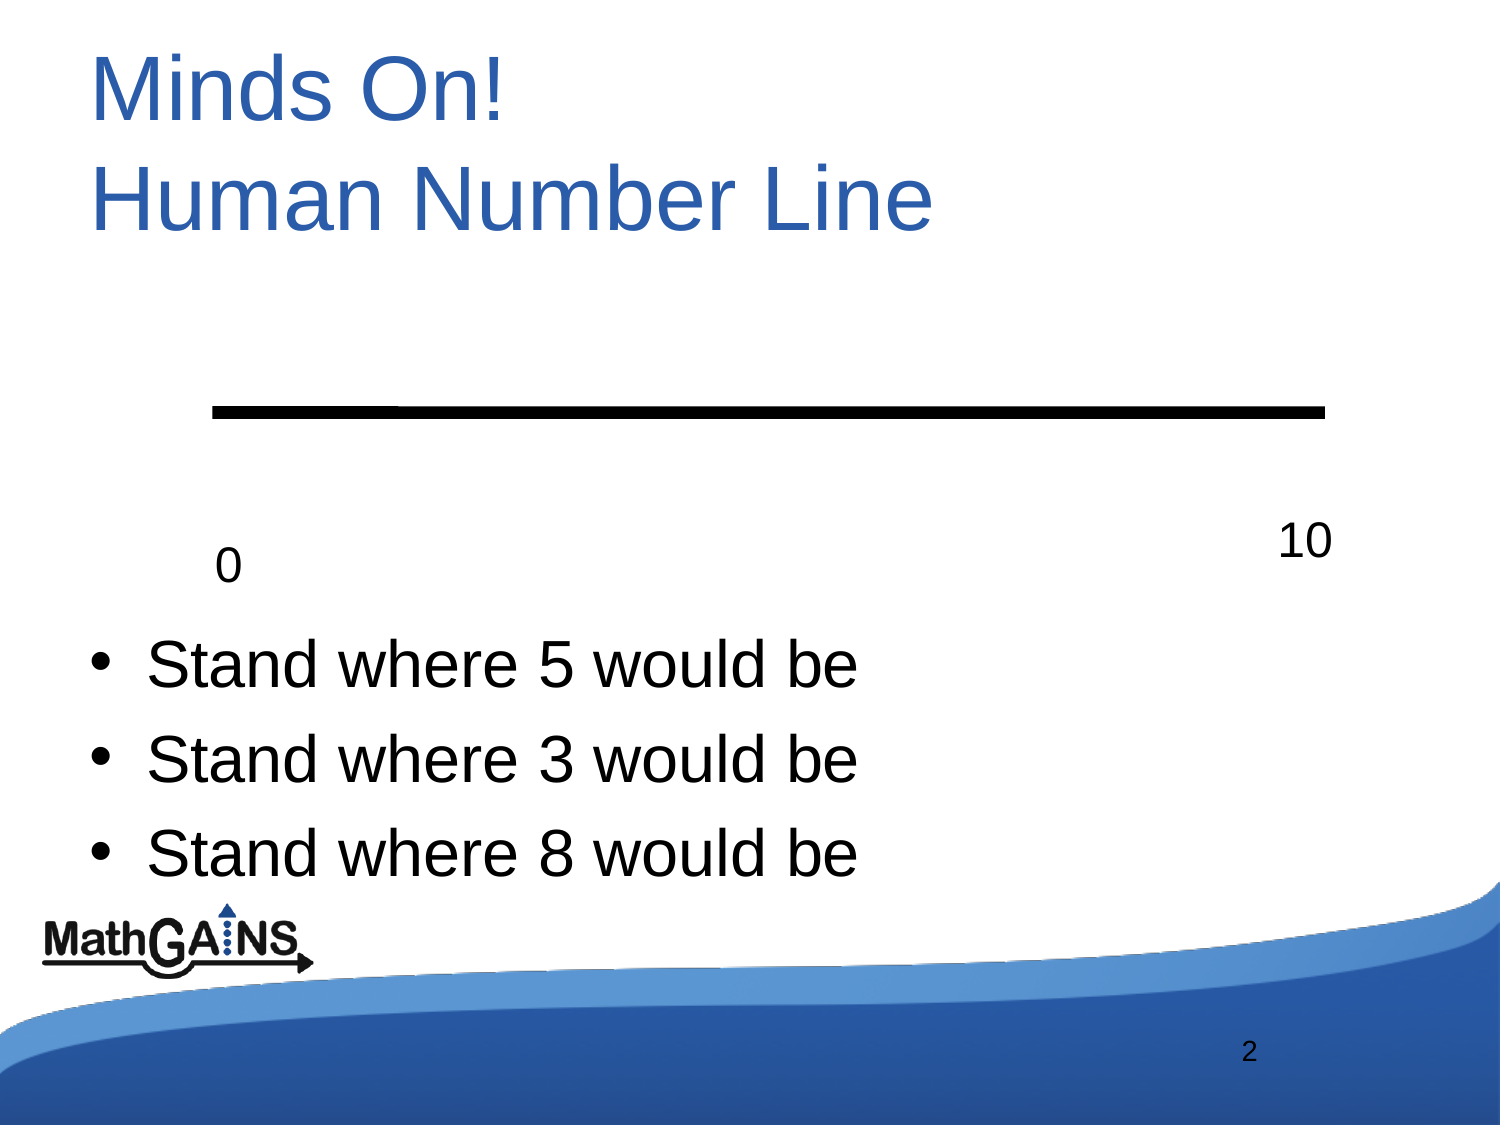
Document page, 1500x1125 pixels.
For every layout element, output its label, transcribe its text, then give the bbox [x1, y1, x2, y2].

list Stand where 5 would be Stand where 3 would be Stand where 8 would be [74, 611, 1426, 876]
title Minds On! Human Number Line [74, 14, 1426, 263]
text_box 10 [1262, 499, 1363, 575]
picture [0, 878, 1500, 1125]
text_box 0 [199, 524, 263, 600]
